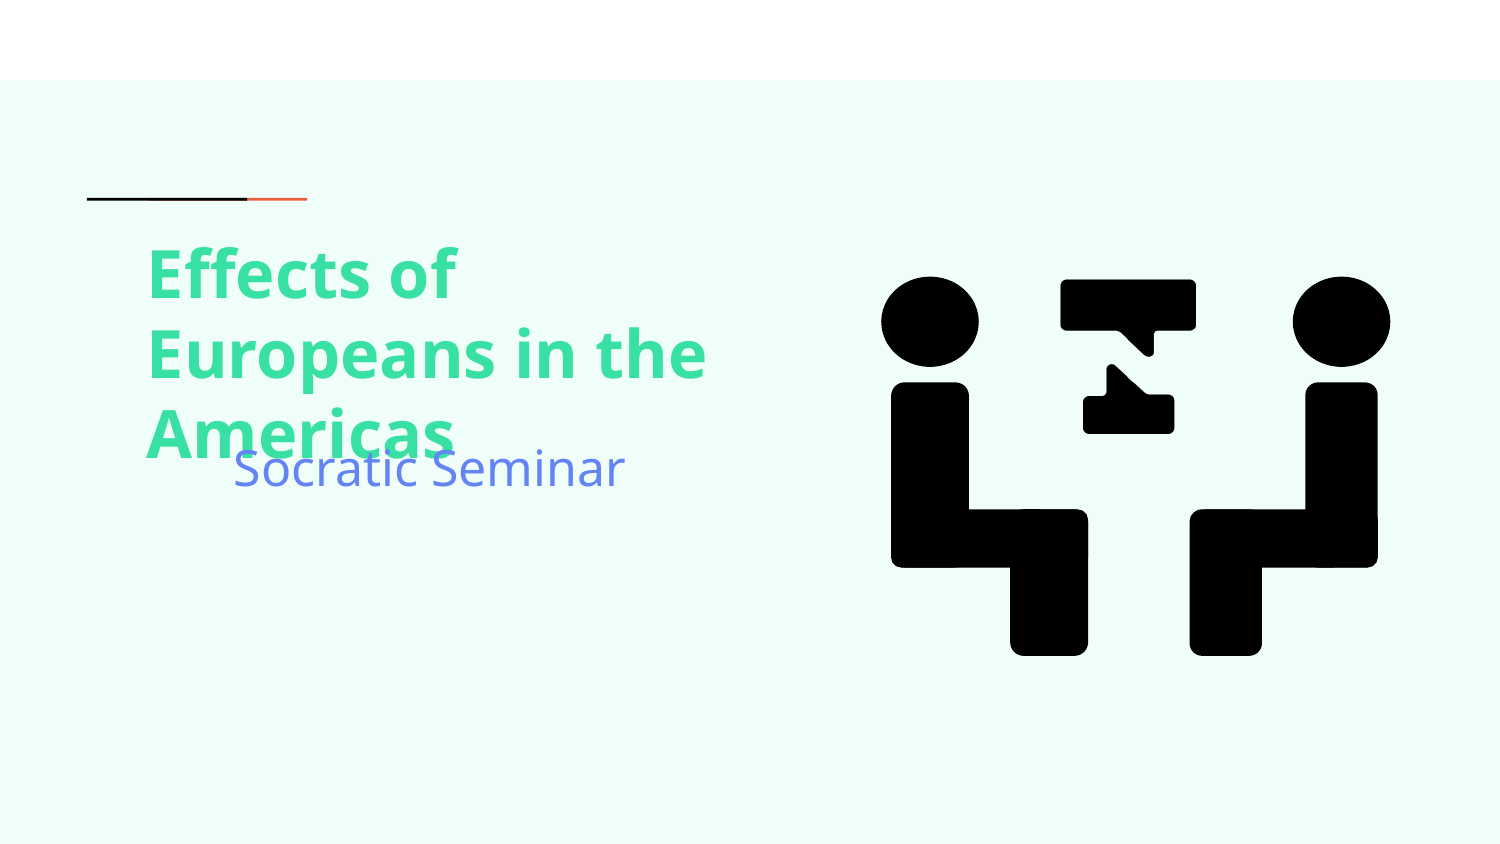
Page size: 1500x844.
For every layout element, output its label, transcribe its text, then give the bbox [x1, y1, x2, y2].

text_box [1306, 383, 1377, 515]
picture [1020, 247, 1236, 464]
text_box [1010, 510, 1088, 656]
text_box [891, 383, 969, 519]
text_box [881, 277, 979, 367]
subtitle Socratic Seminar [86, 421, 775, 558]
text_box [1254, 510, 1378, 567]
title Effects of Europeans in the Americas [131, 216, 795, 455]
text_box [1190, 510, 1262, 656]
text_box [891, 510, 1019, 567]
text_box [1293, 277, 1390, 367]
